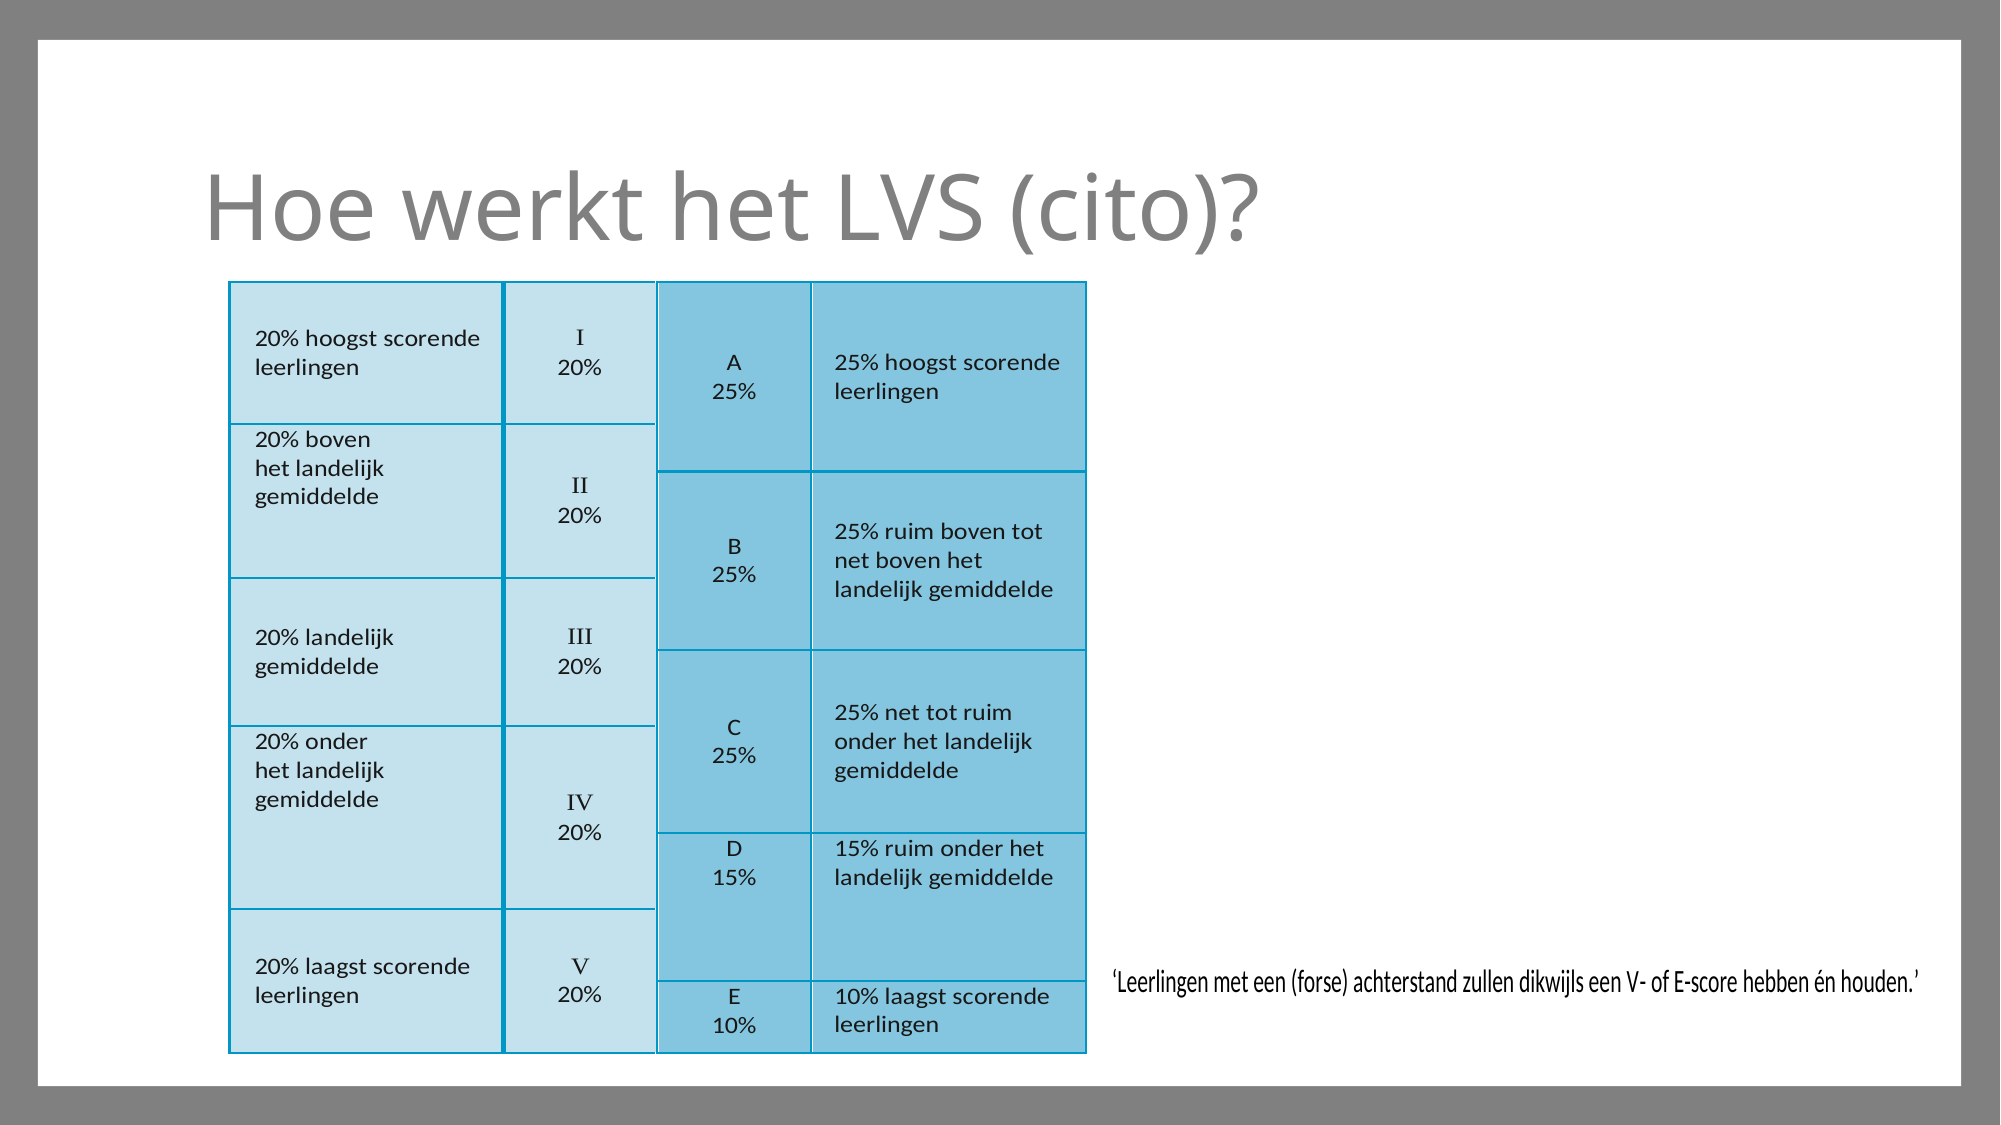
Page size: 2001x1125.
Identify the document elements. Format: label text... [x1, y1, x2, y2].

title Hoe werkt het LVS (cito)? [187, 99, 1808, 279]
picture [1111, 961, 2000, 1029]
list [27, 280, 1845, 1125]
